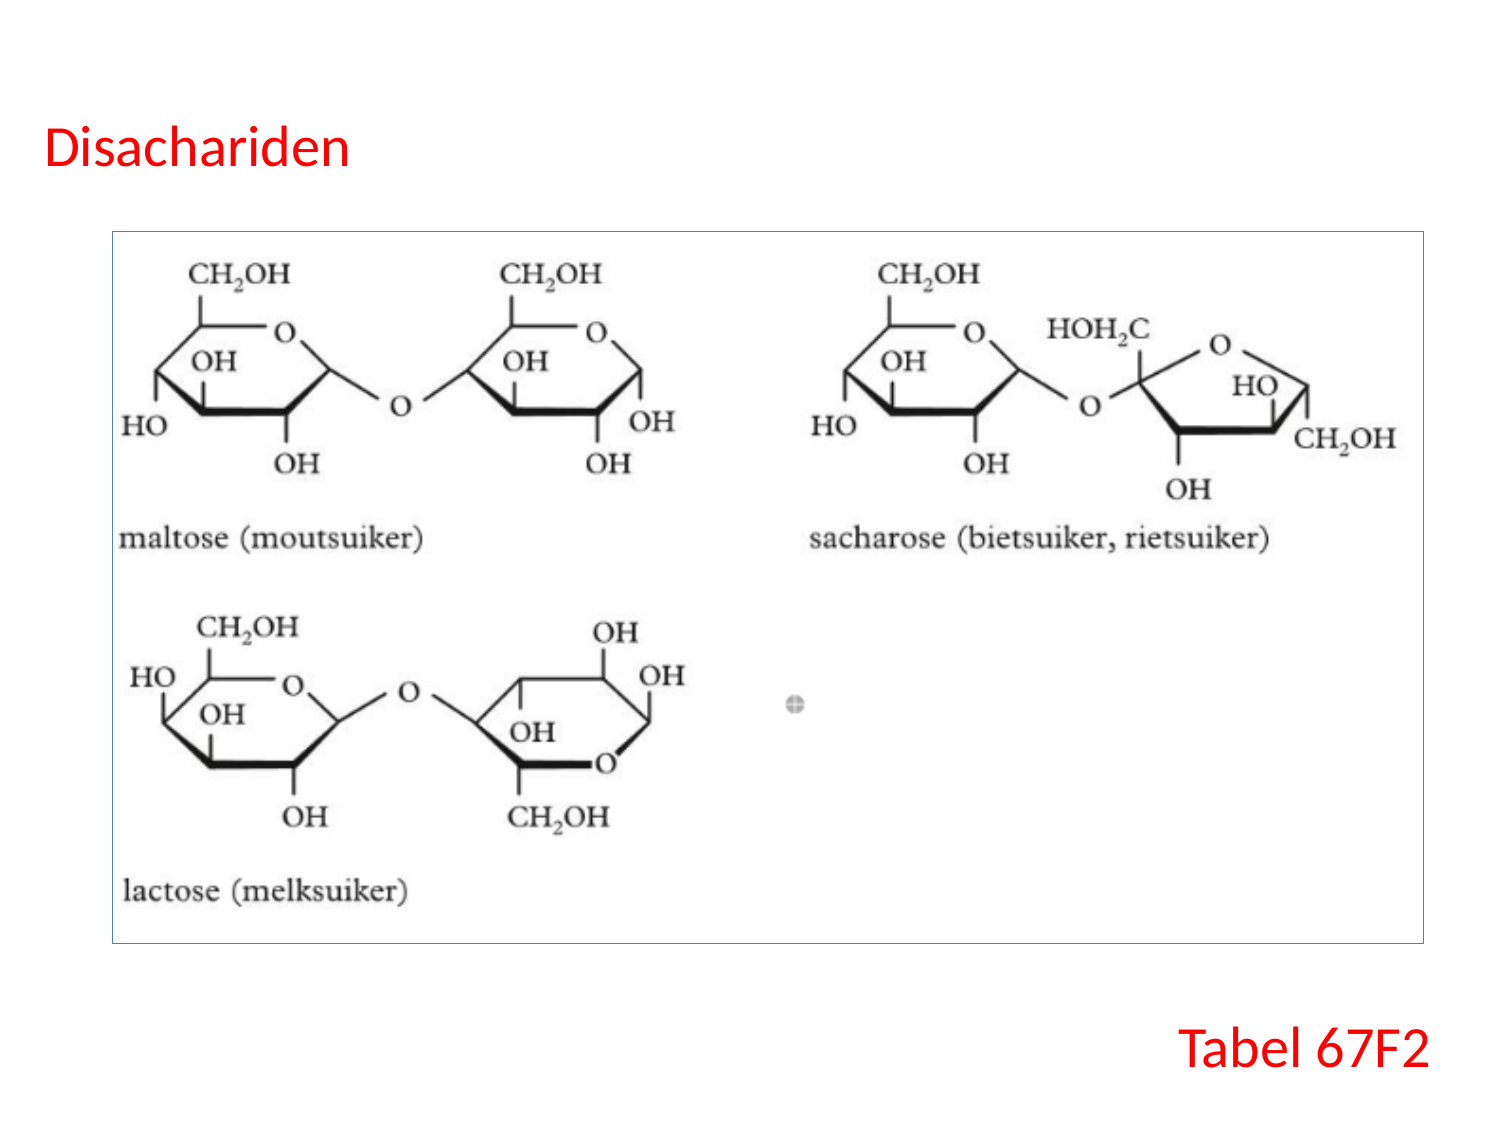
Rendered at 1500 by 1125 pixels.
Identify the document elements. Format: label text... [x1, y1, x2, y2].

picture [111, 231, 1424, 944]
text_box Sacharose Disachariden [29, 30, 467, 186]
text_box Tabel 67F2 [1163, 1001, 1500, 1087]
